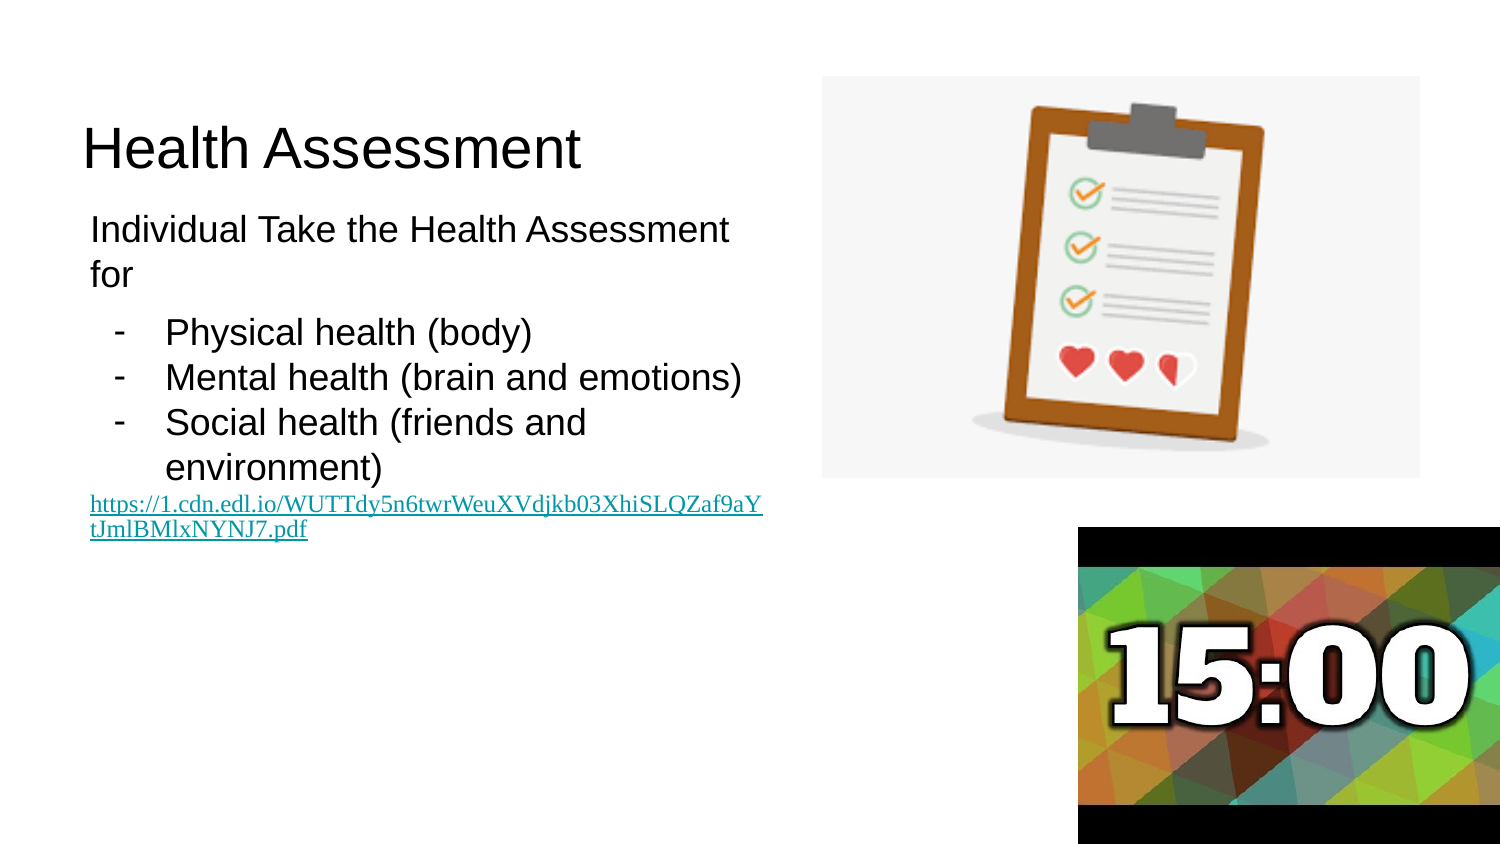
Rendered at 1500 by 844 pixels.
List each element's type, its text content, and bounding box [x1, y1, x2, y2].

text_box [0, 0, 493, 493]
picture [821, 76, 1420, 478]
list Individual Take the Health Assessment for Physical health (body) Mental health (brain and emotions) Social health (friends and environment) https://1.cdn.edl.io/WUTTdy5n6twrWeuXVdjkb03XhiSLQZaf9aYtJmlBMlxNYNJ7.pdf [75, 198, 782, 795]
title Health Assessment [493, 39, 1263, 181]
picture [1077, 527, 1500, 844]
